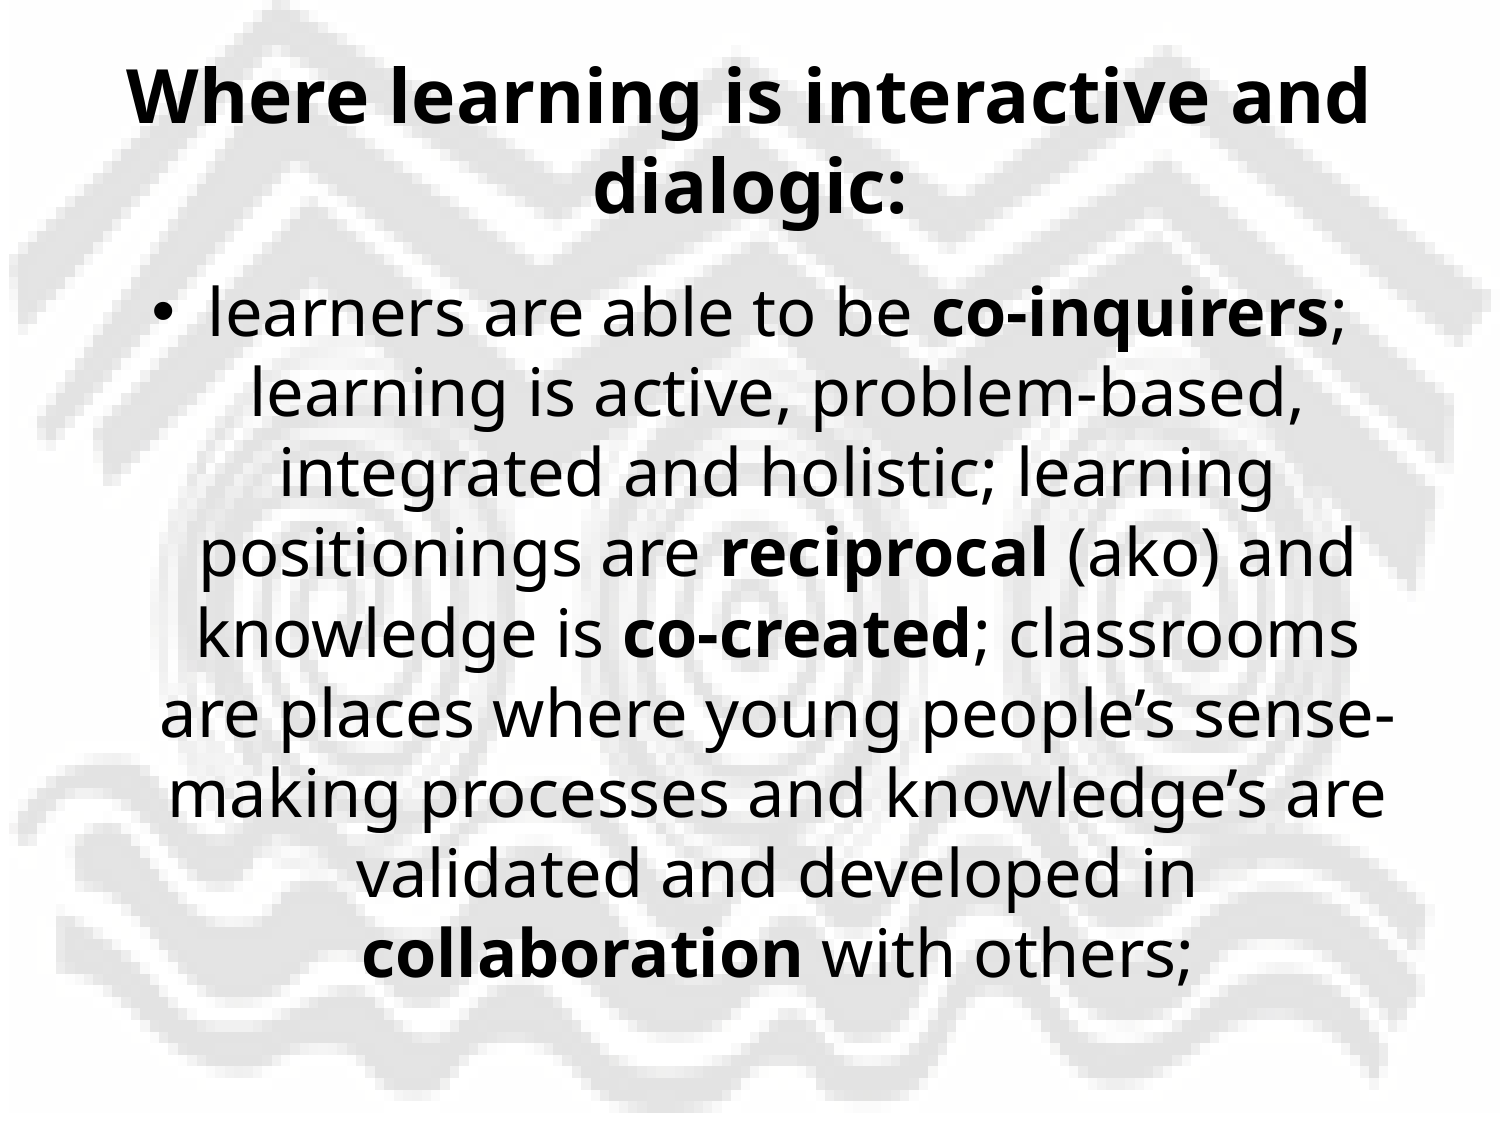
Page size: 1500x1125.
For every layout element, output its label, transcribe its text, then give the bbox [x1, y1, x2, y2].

list learners are able to be co-inquirers; learning is active, problem-based, integrated and holistic; learning positionings are reciprocal (ako) and knowledge is co-created; classrooms are places where young people’s sense-making processes and knowledge’s are validated and developed in collaboration with others; [75, 262, 1425, 1005]
title Where learning is interactive and dialogic: [75, 45, 1425, 233]
